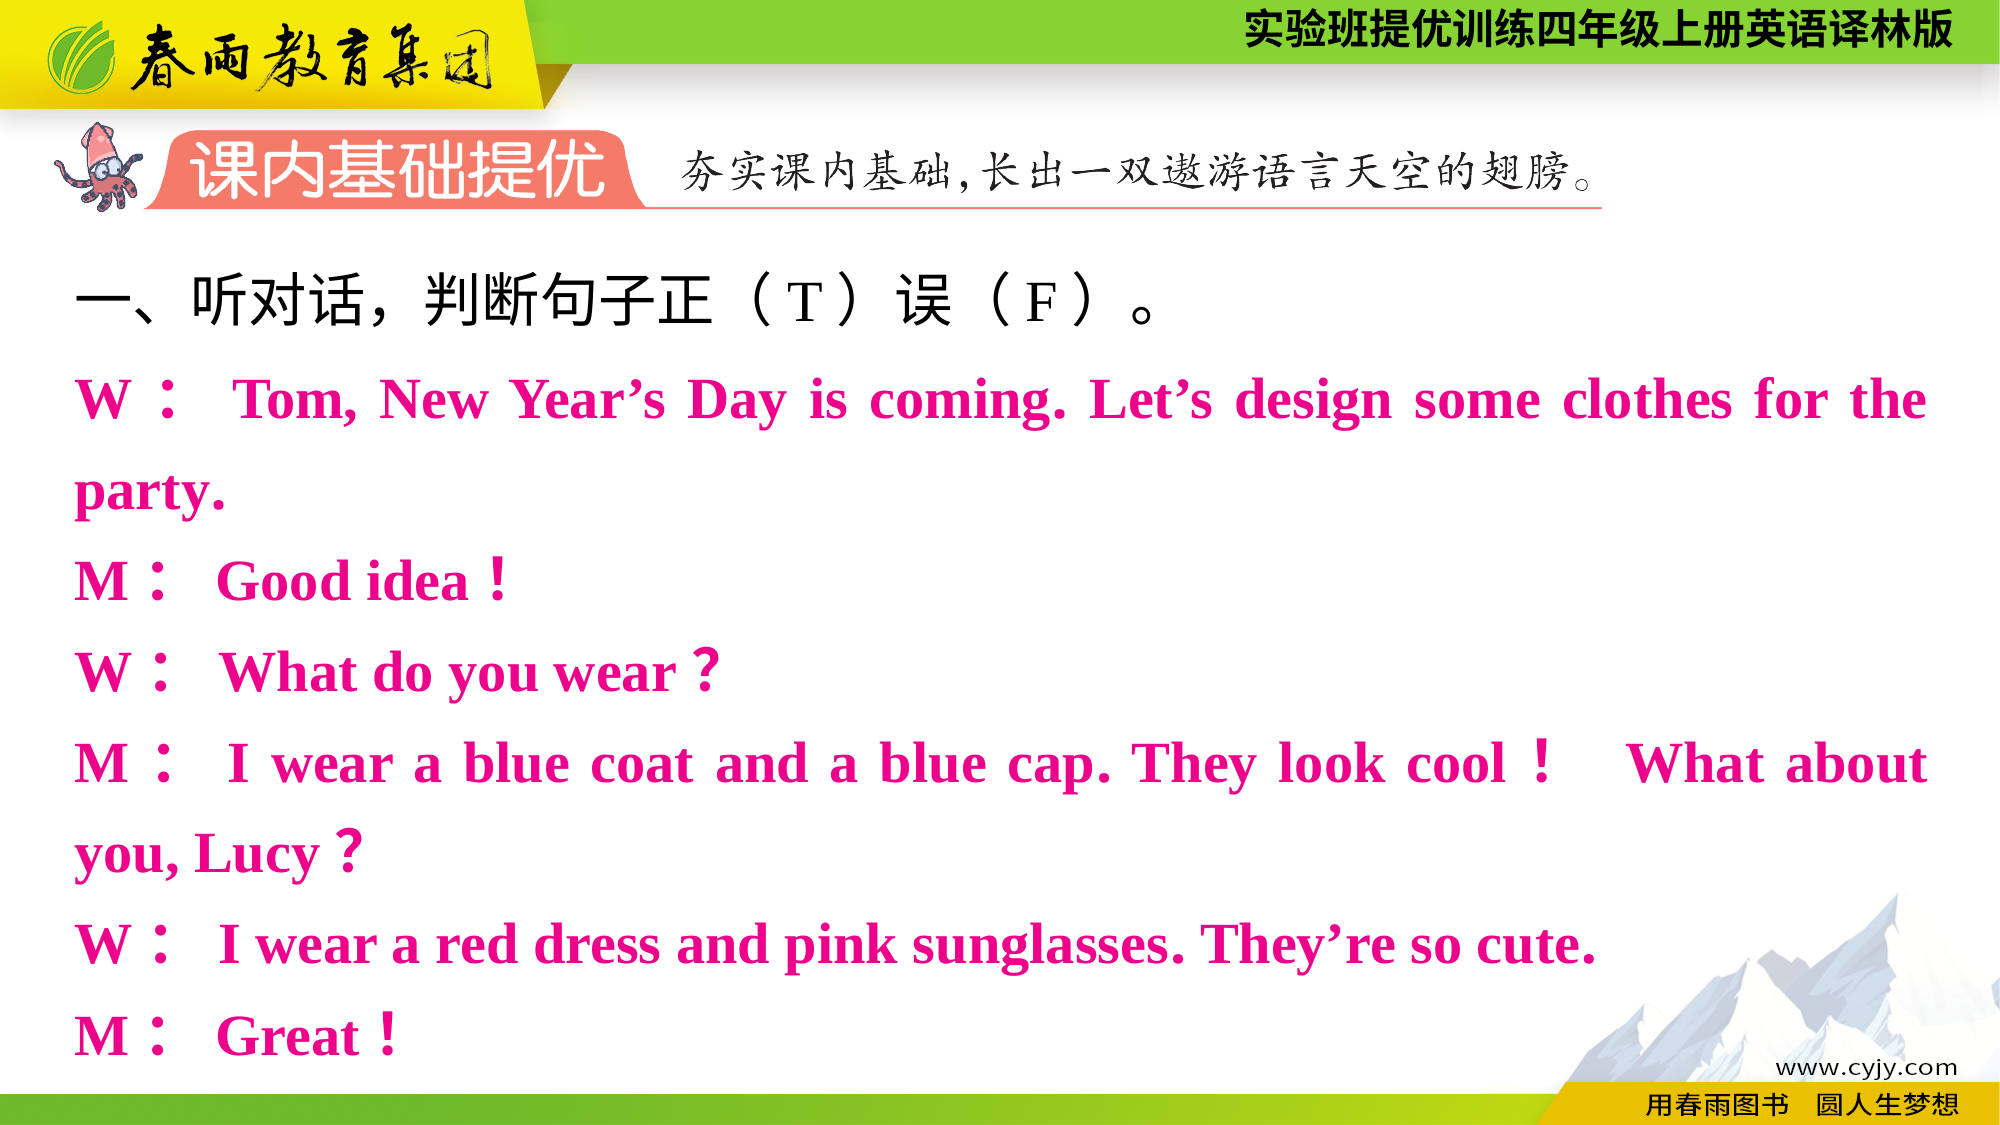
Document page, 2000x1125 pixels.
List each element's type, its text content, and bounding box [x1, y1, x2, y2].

picture [0, 0, 2000, 1125]
text_box W：Tom, New Year’s Day is coming. Let’s design some clothes for the party. M：Good idea！ W：What do you wear？ M：I wear a blue coat and a blue cap. They look cool！ What about you, Lucy？ W：I wear a red dress and pink sunglasses. They’re so cute. M：Great！ [59, 331, 1944, 1074]
list 一、听对话，判断句子正（T）误（F）。 [59, 221, 1944, 329]
